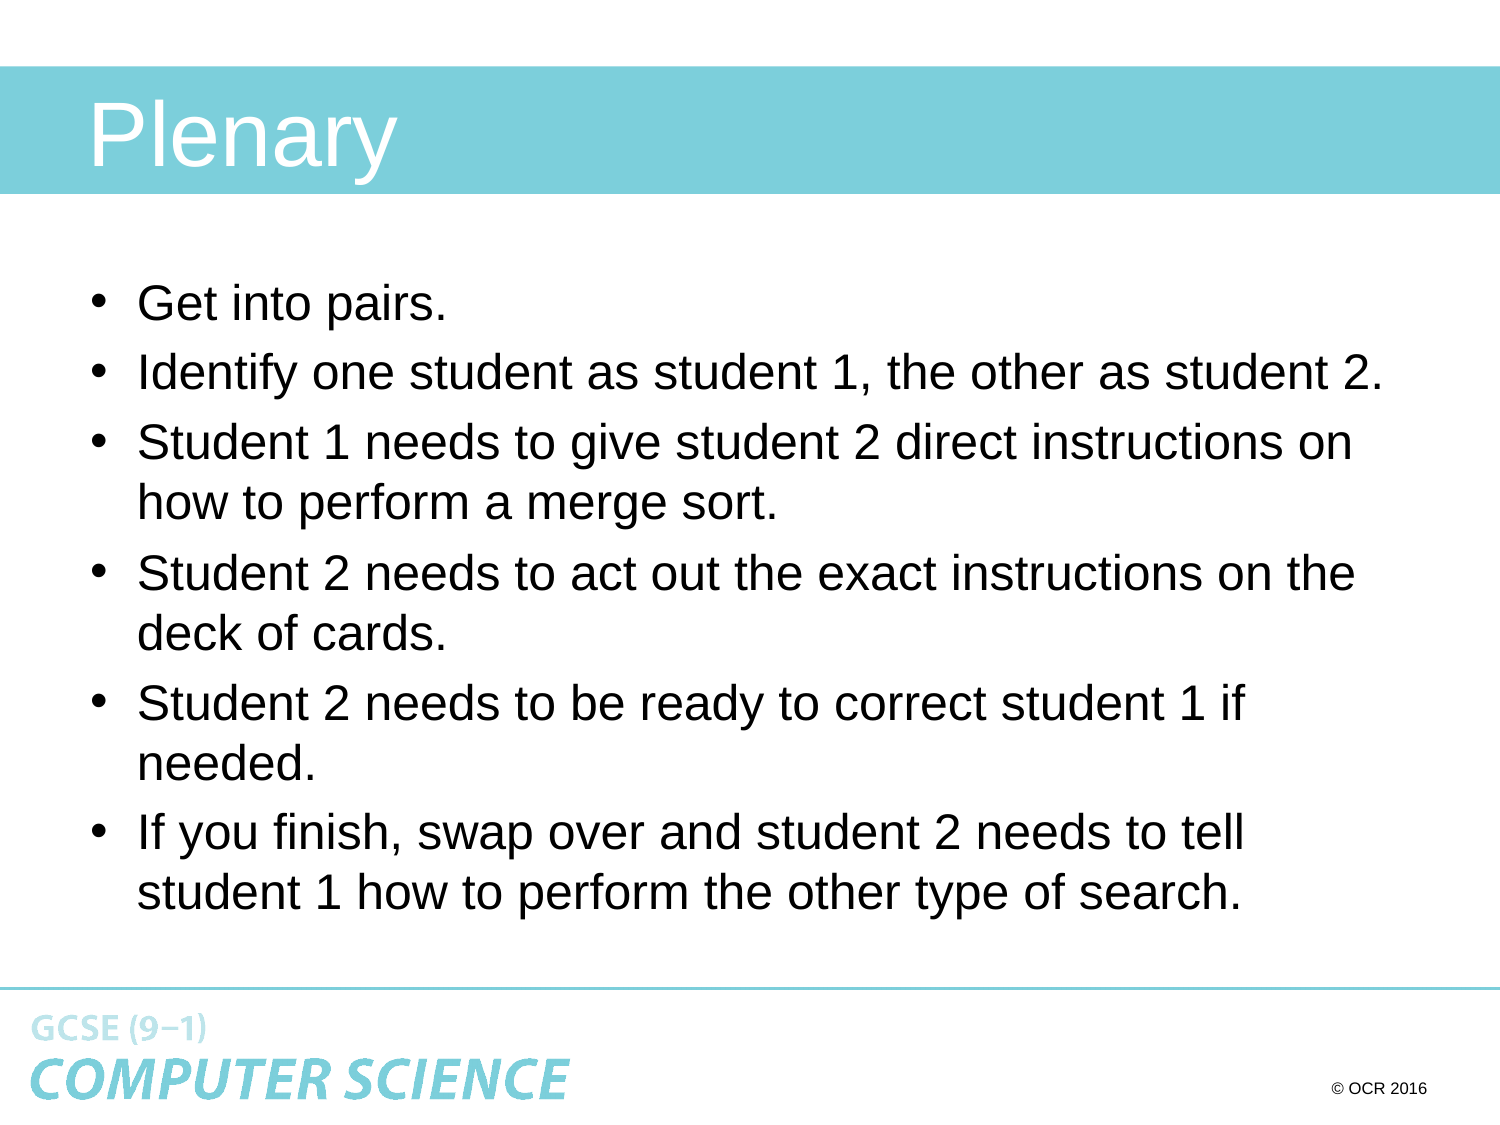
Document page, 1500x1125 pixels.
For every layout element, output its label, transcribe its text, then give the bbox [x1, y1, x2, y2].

picture [0, 987, 1500, 1124]
list Get into pairs. Identify one student as student 1, the other as student 2. Student 1 needs to give student 2 direct instructions on how to perform a merge sort. Student 2 needs to act out the exact instructions on the deck of cards. Student 2 needs to be ready to correct student 1 if needed. If you finish, swap over and student 2 needs to tell student 1 how to perform the other type of search. [75, 262, 1425, 965]
title Plenary [0, 66, 1500, 194]
